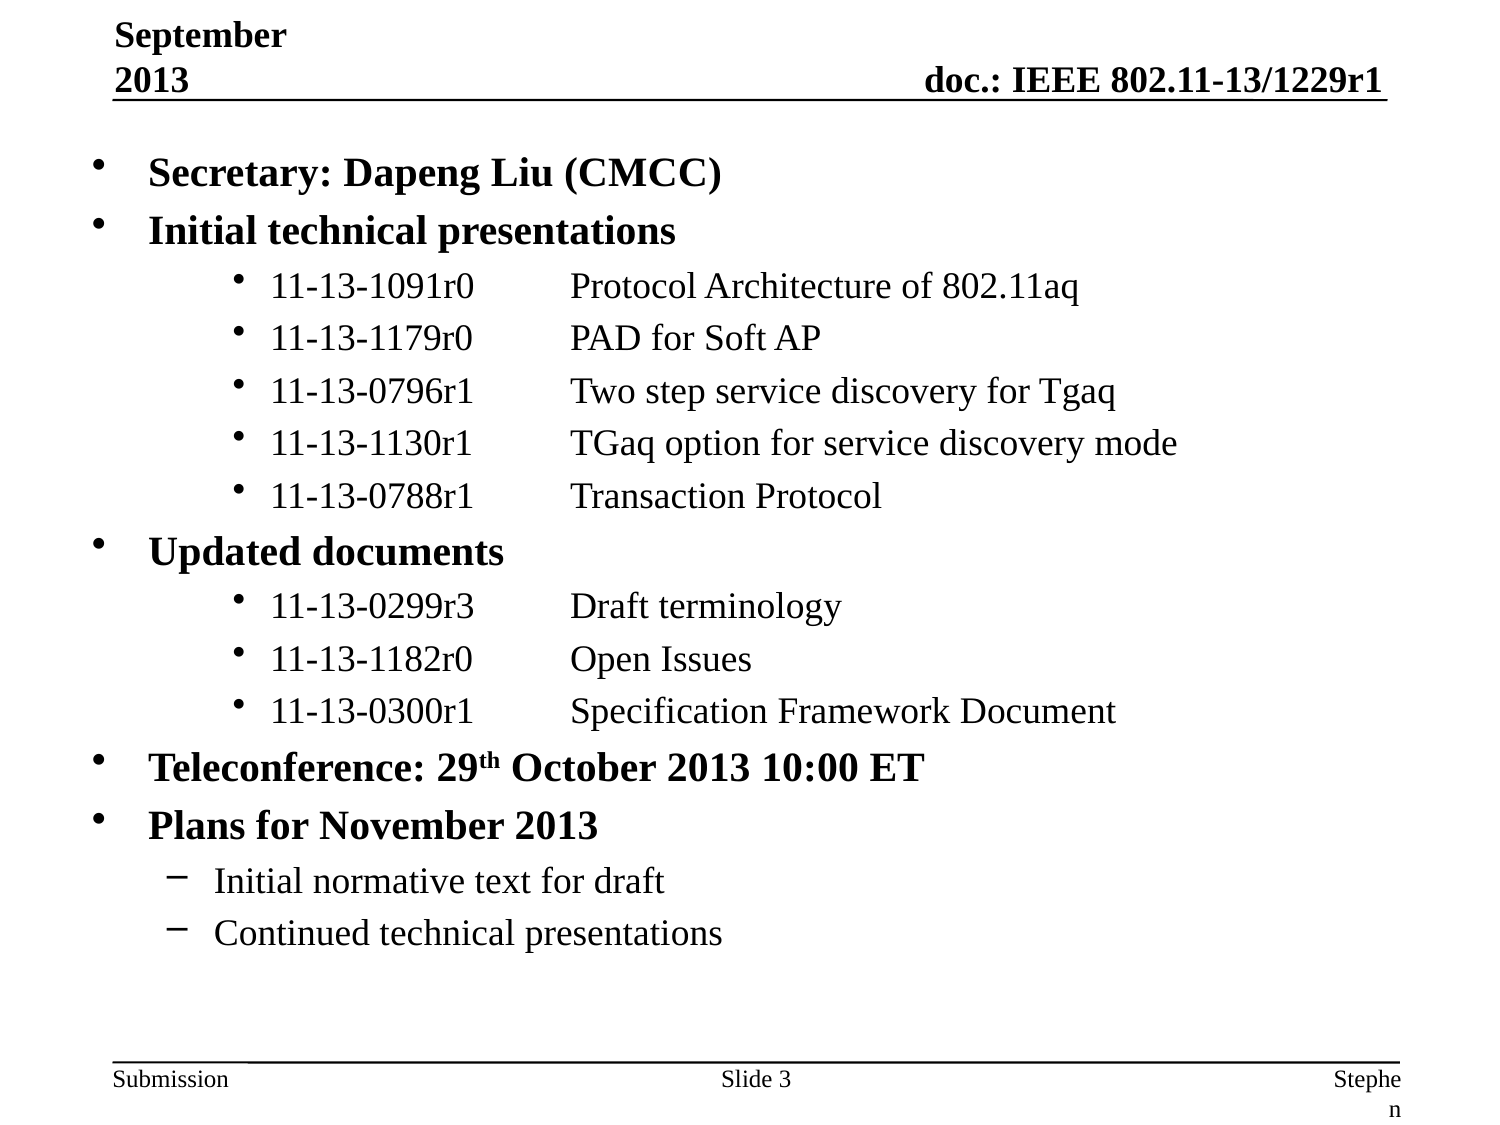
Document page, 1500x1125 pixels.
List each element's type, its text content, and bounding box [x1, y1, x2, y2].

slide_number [114, 54, 290, 101]
slide_number Slide 3 [712, 1061, 800, 1093]
list Secretary: Dapeng Liu (CMCC) Initial technical presentations 11-13-1091r0 Protocol Architecture of 802.11aq 11-13-1179r0 PAD for Soft AP 11-13-0796r1 Two step service discovery for Tgaq 11-13-1130r1 TGaq option for service discovery mode 11-13-0788r1 Transaction Protocol Updated documents 11-13-0299r3 Draft terminology 11-13-1182r0 Open Issues 11-13-0300r1 Specification Framework Document Teleconference: 29th October 2013 10:00 ET Plans for November 2013 Initial normative text for draft Continued technical presentations [76, 137, 1415, 1047]
footer Stephen McCann, Blackberry [1324, 1061, 1402, 1093]
